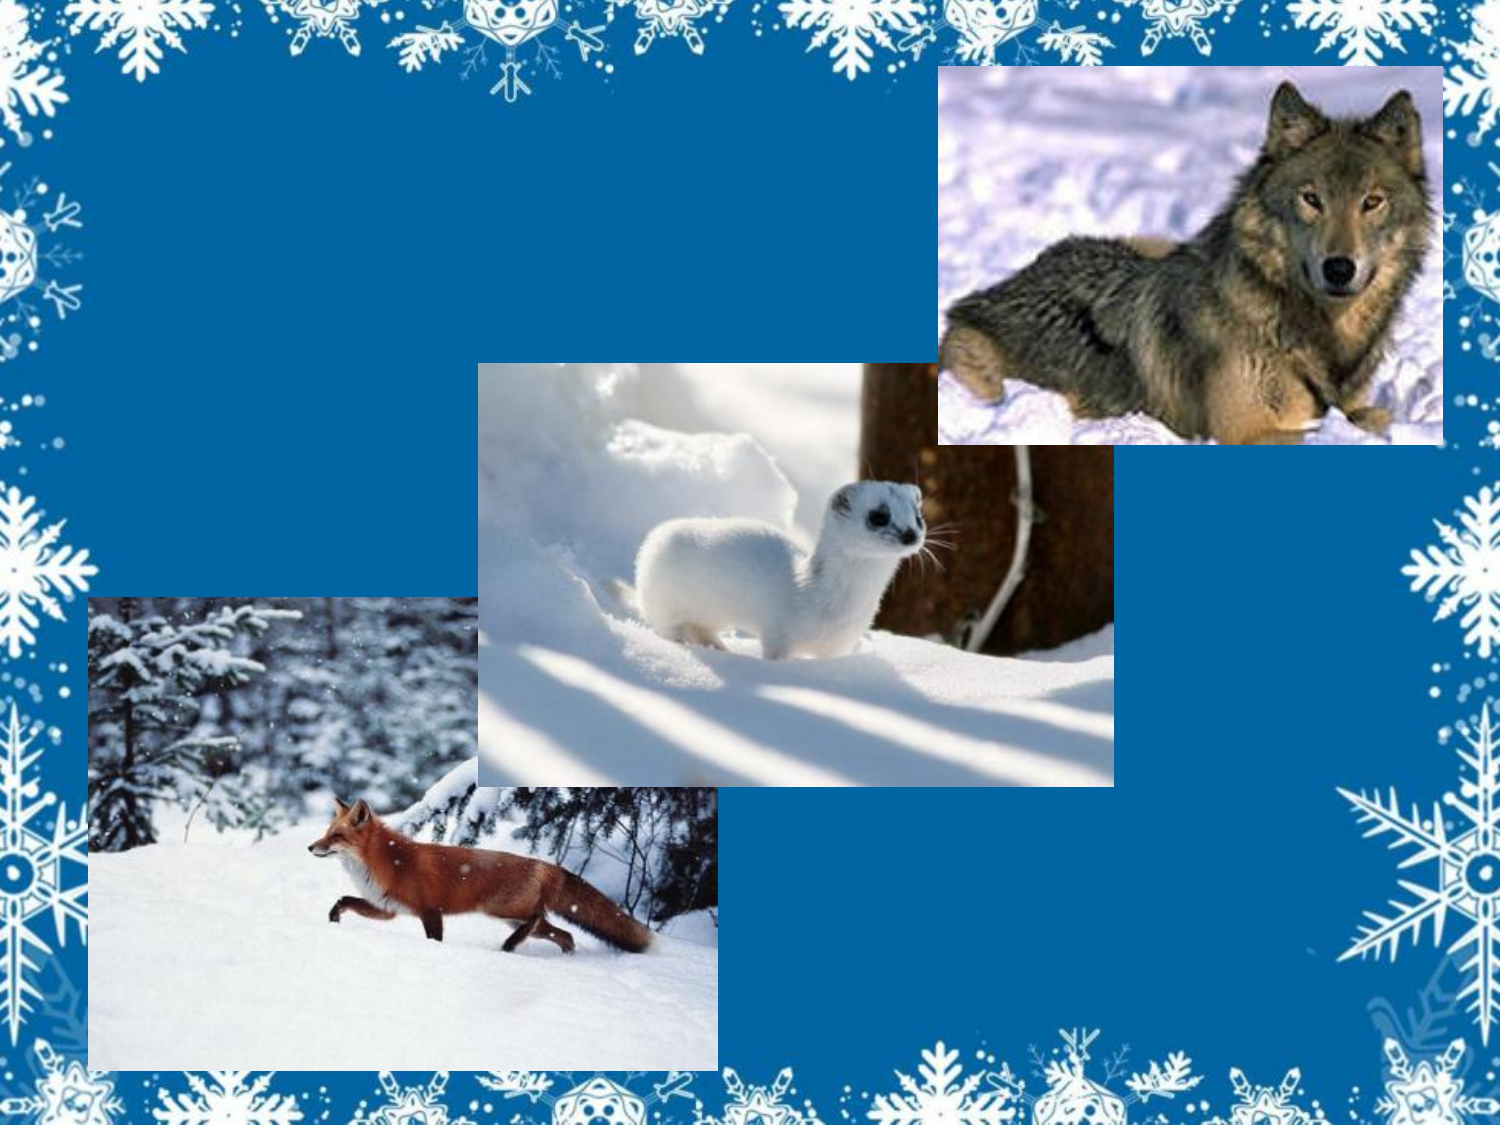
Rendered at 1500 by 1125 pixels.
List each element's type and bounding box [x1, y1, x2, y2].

list [88, 597, 719, 1071]
picture [0, 0, 1500, 1125]
